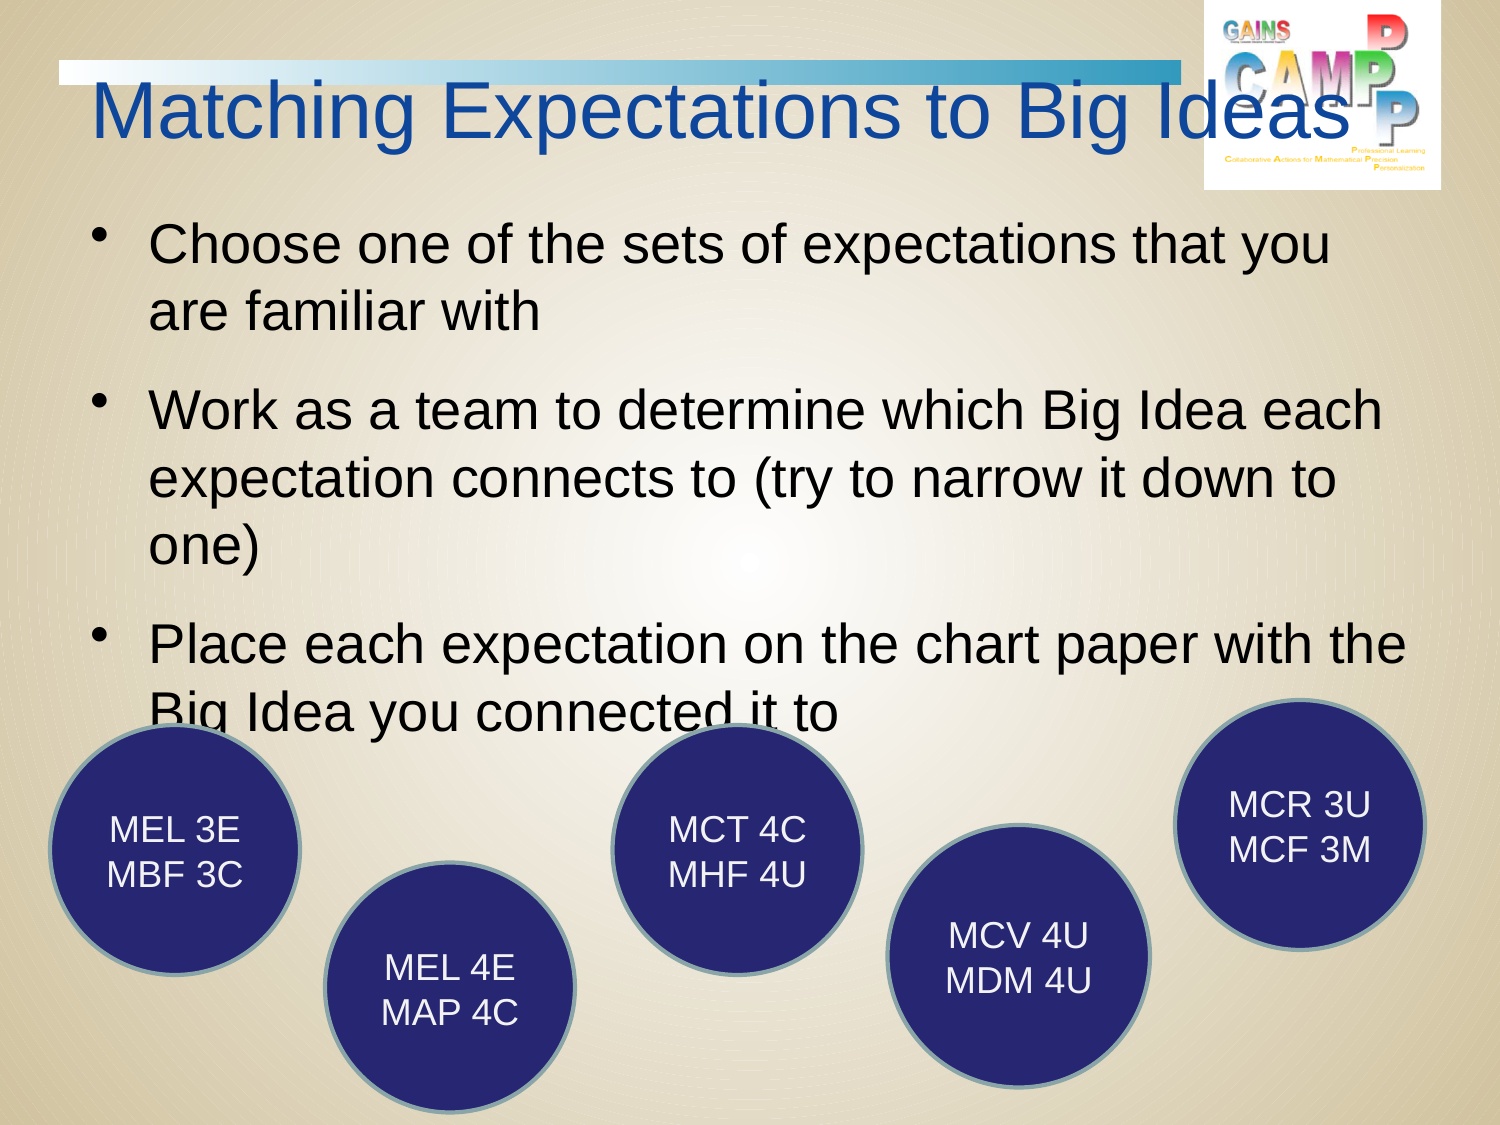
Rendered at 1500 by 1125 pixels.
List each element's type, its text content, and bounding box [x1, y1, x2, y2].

list Choose one of the sets of expectations that you are familiar with Work as a team to determine which Big Idea each expectation connects to (try to narrow it down to one) Place each expectation on the chart paper with the Big Idea you connected it to [74, 199, 1426, 751]
text_box MCV 4U MDM 4U [885, 822, 1153, 1090]
title Matching Expectations to Big Ideas [74, 49, 1426, 163]
text_box MEL 3E MBF 3C [47, 722, 303, 978]
text_box MCR 3U MCF 3M [1172, 697, 1428, 953]
picture [1204, 0, 1442, 190]
text_box MEL 4E MAP 4C [322, 860, 578, 1115]
text_box MCT 4C MHF 4U [610, 722, 865, 978]
